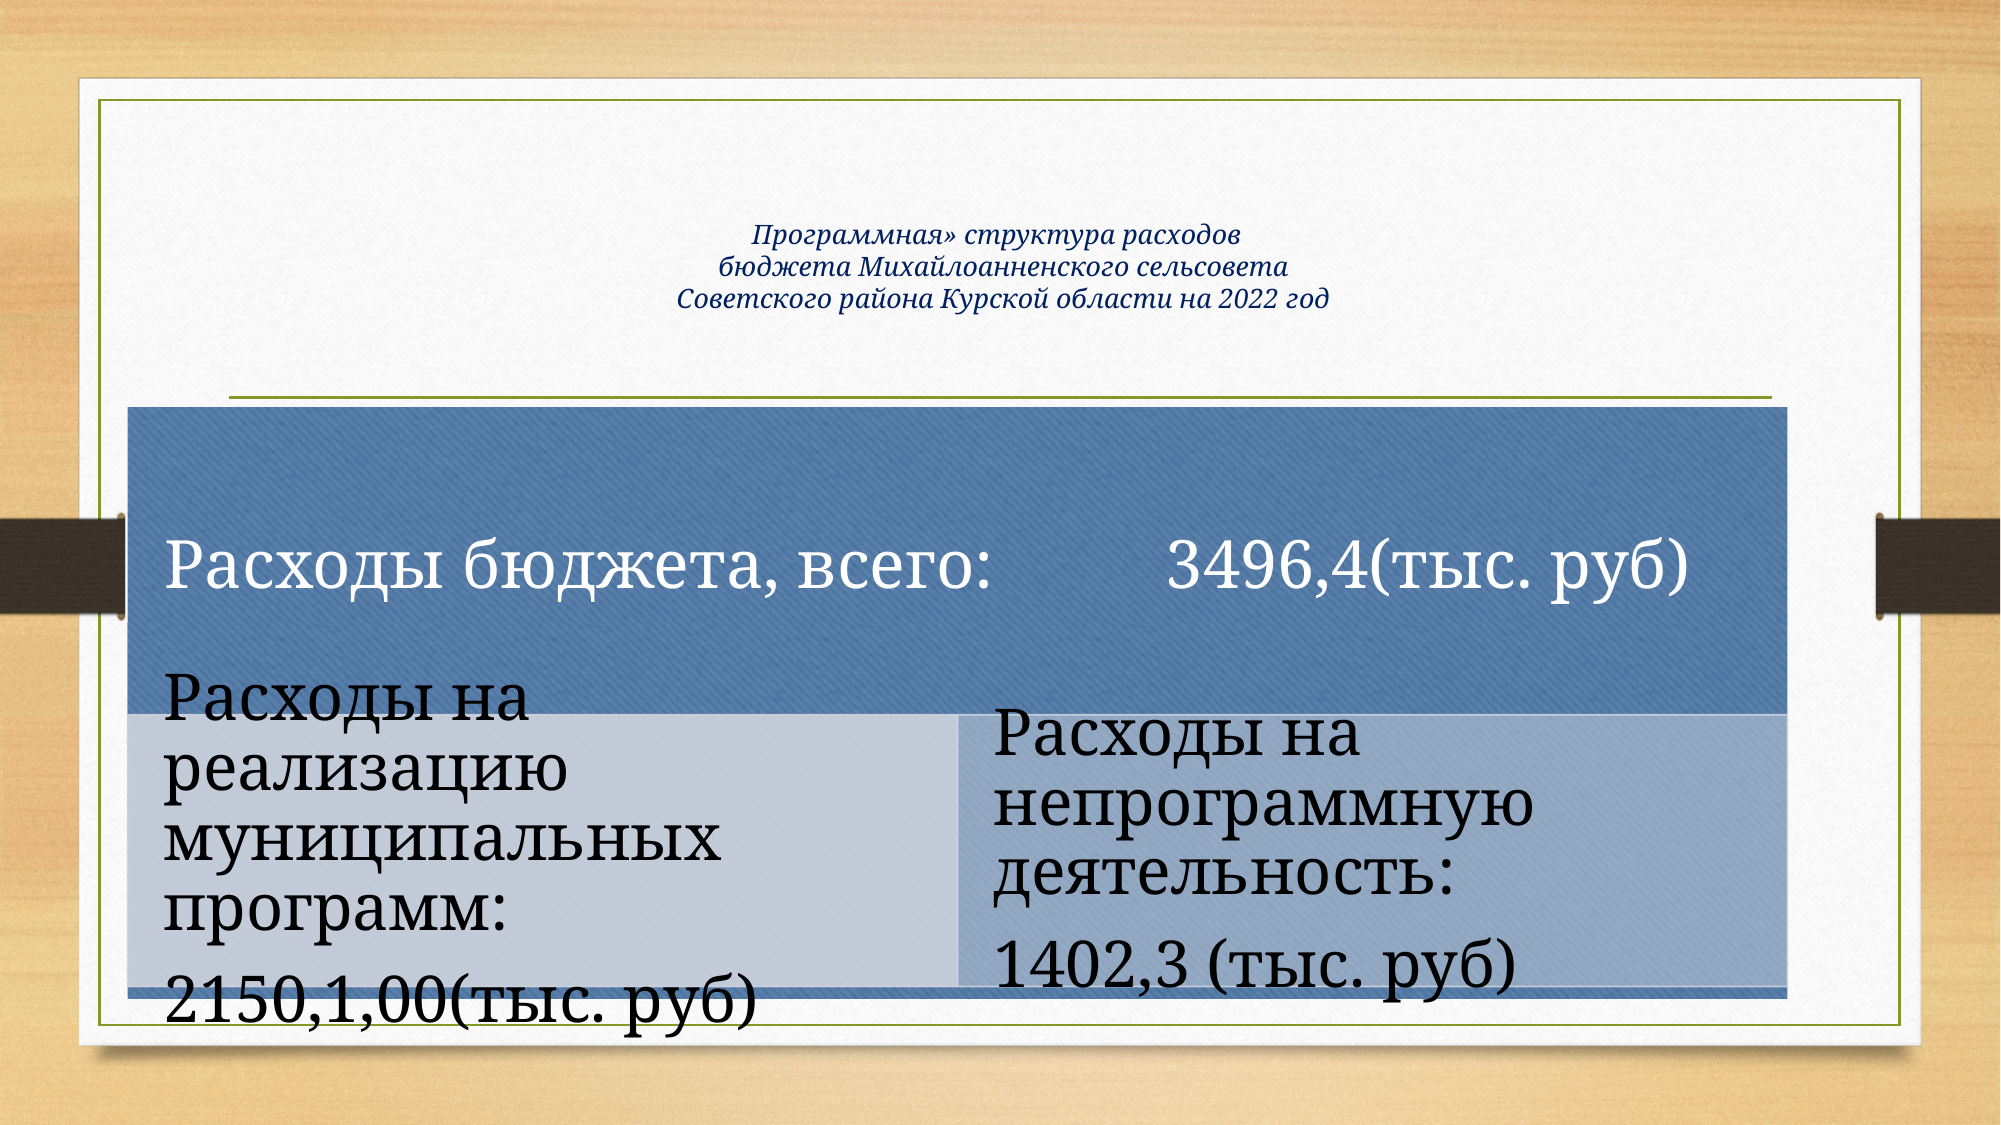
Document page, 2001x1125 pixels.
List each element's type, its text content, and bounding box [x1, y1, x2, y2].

title Программная» структура расходов бюджета Михайлоанненского сельсовета Советского района Курской области на 2022 год [212, 208, 1788, 359]
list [127, 407, 1788, 999]
picture [0, 0, 2001, 1125]
